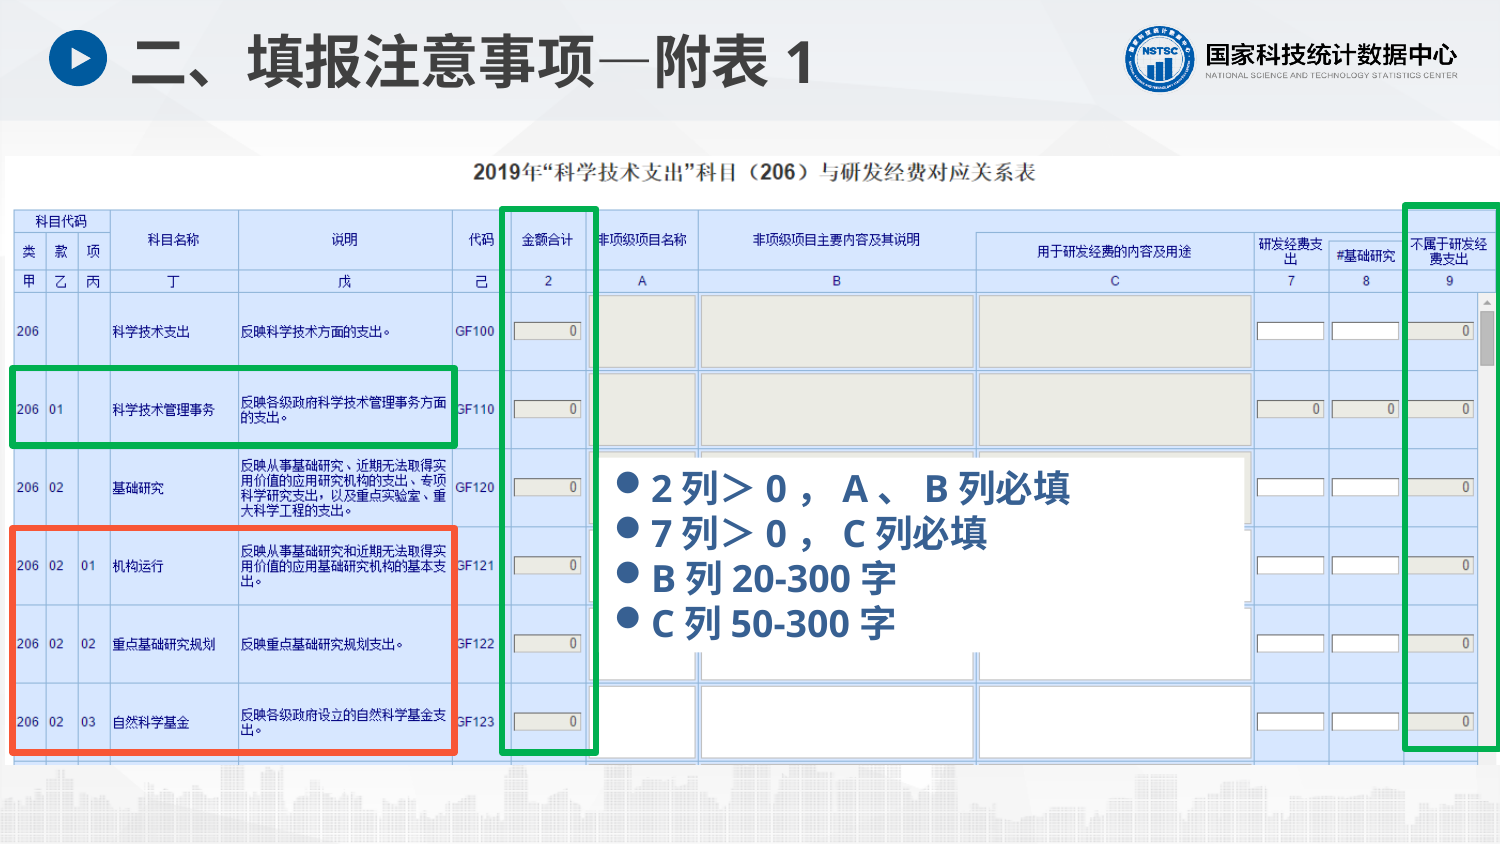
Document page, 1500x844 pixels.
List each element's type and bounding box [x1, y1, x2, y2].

picture [1108, 3, 1471, 115]
picture [0, 123, 1500, 844]
text_box [0, 0, 1500, 123]
text_box [48, 17, 833, 104]
